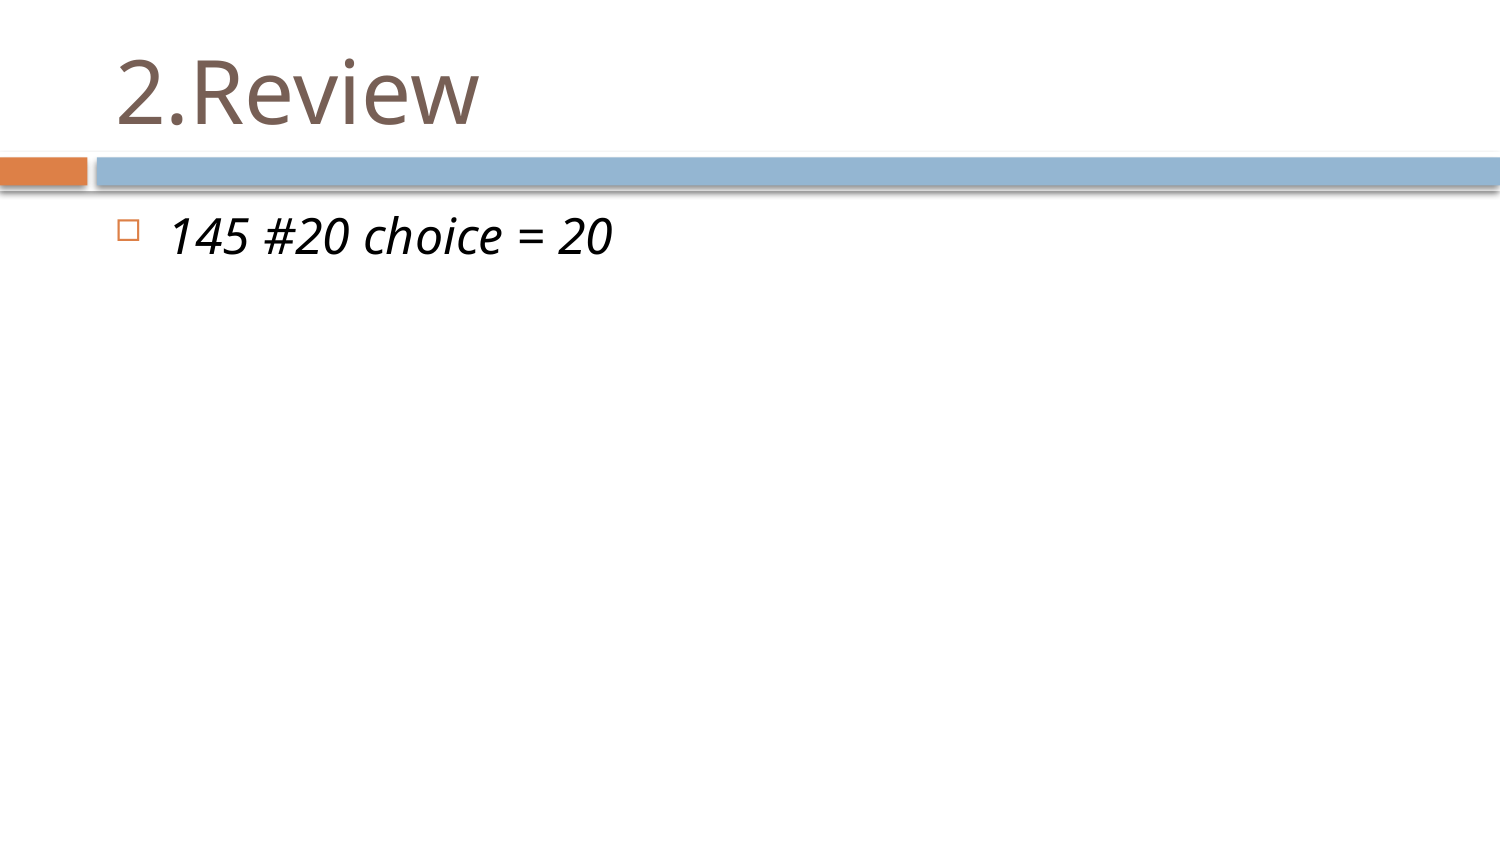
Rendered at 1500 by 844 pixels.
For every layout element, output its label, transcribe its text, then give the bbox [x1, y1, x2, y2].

title 2.Review [100, 28, 1438, 150]
list 145 #20 choice = 20 [100, 196, 1438, 750]
